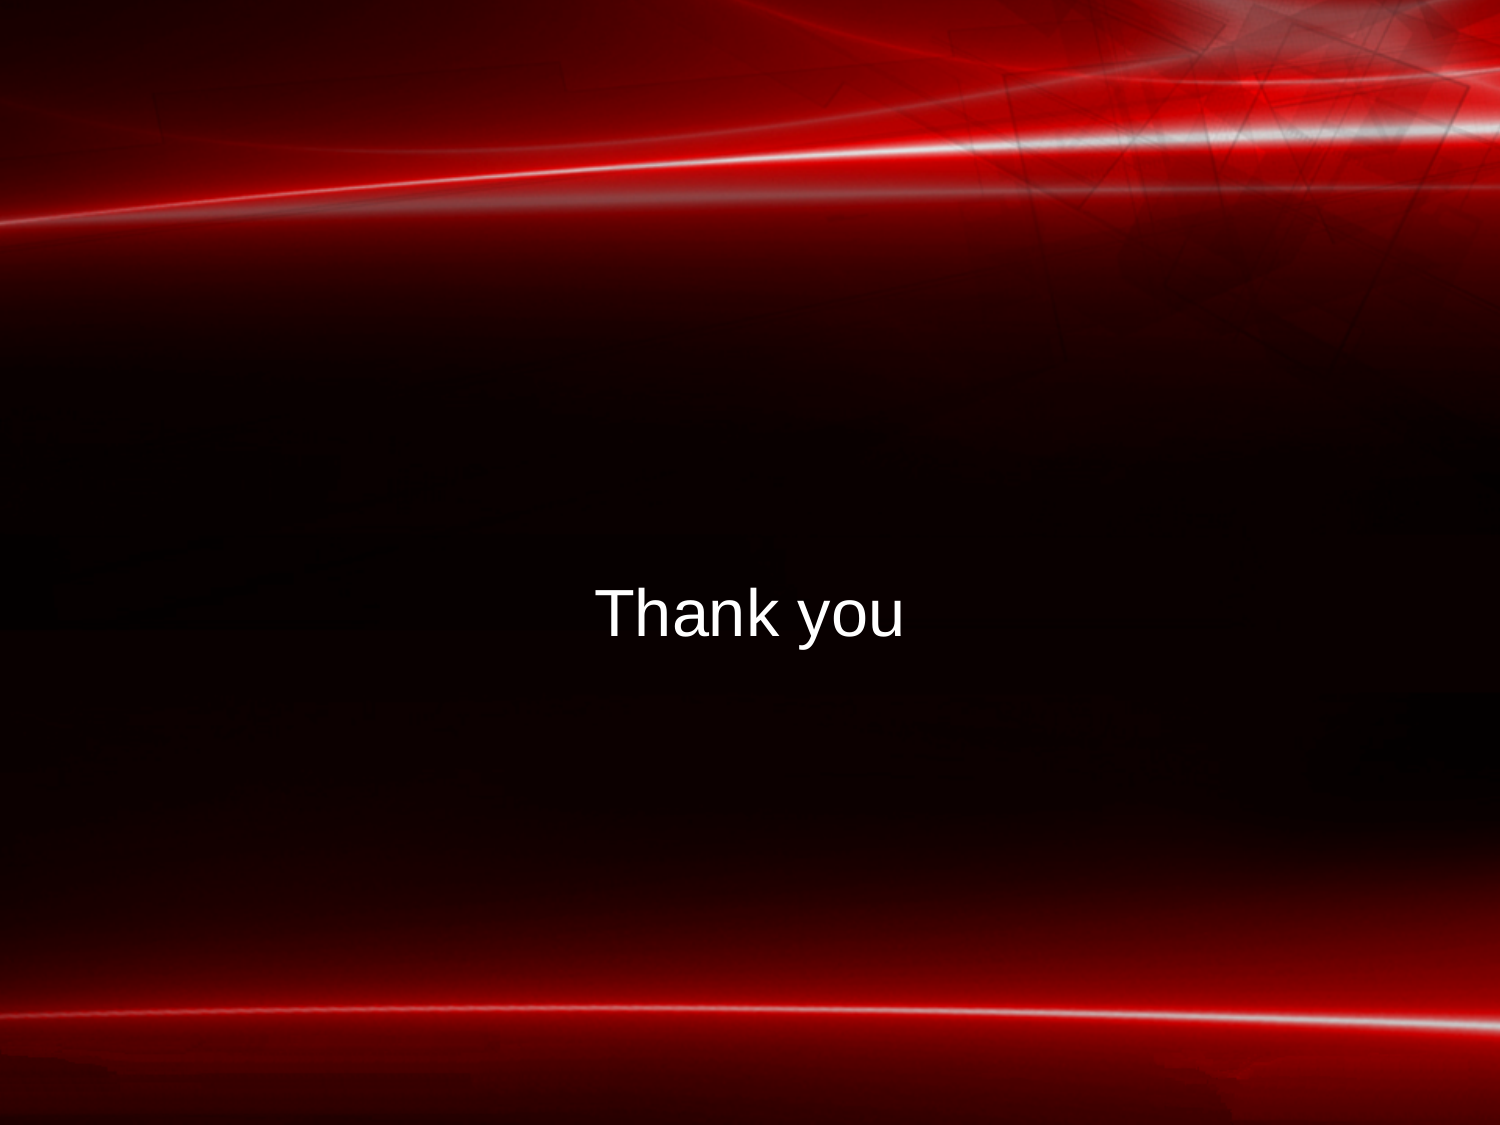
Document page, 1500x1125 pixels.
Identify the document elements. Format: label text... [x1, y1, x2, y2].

picture [0, 0, 1500, 1125]
list Thank you [74, 562, 1426, 701]
